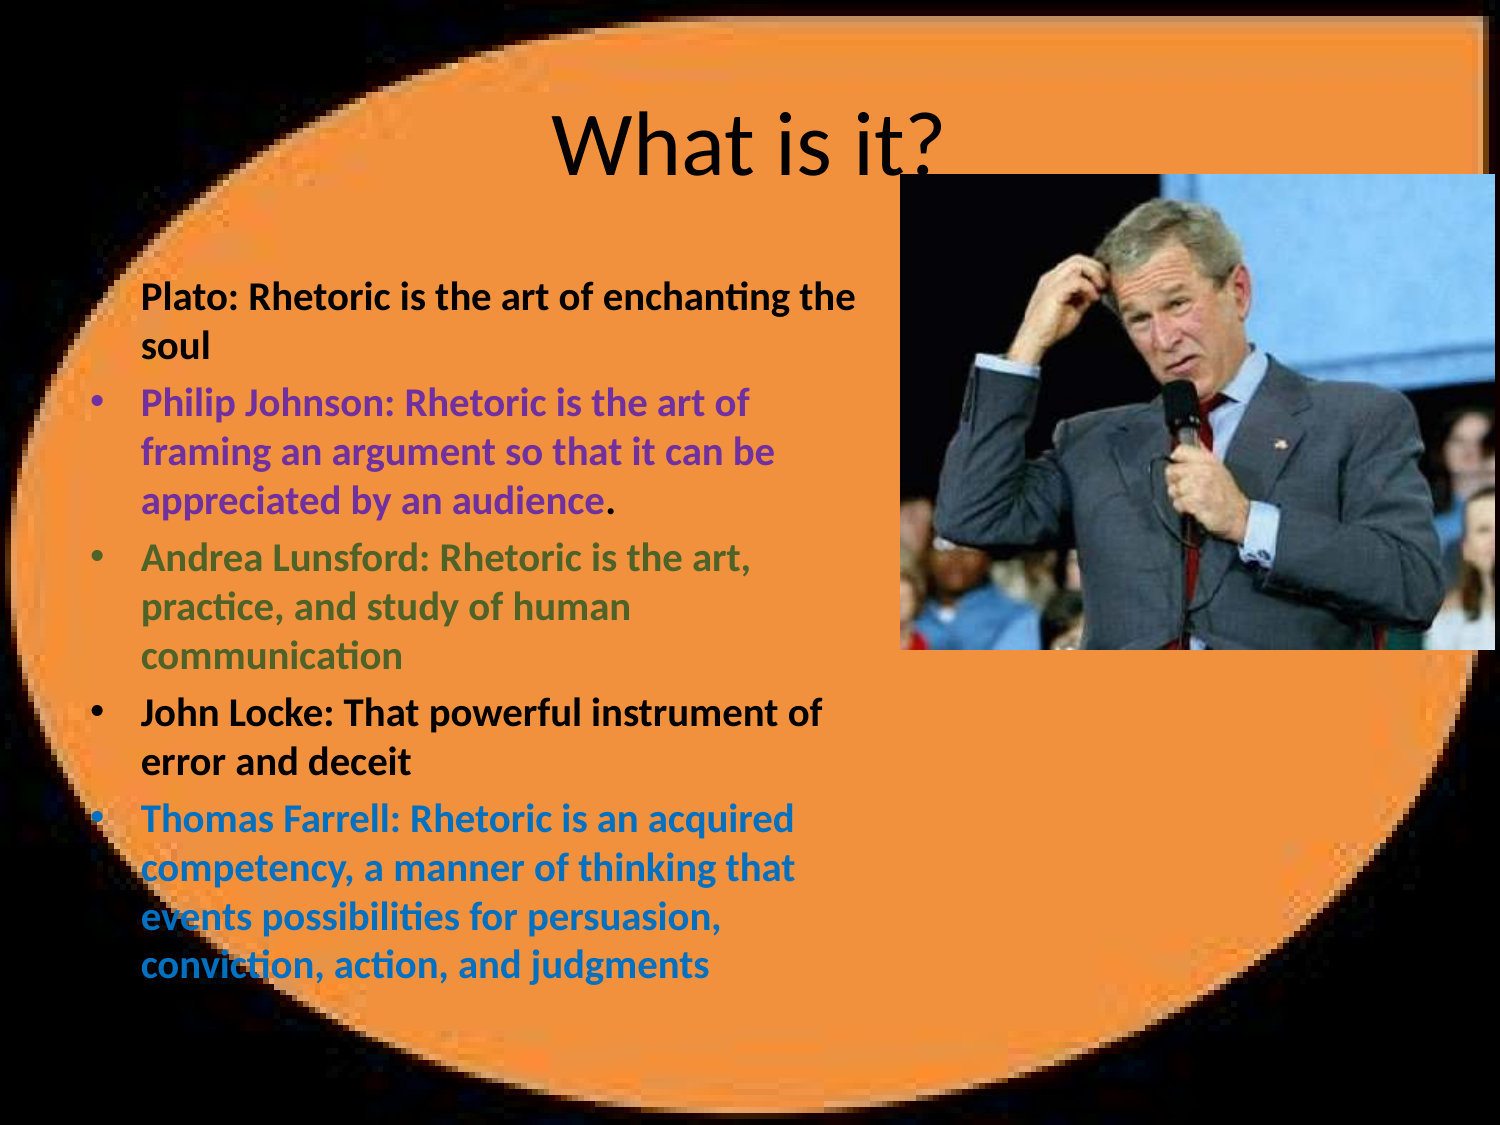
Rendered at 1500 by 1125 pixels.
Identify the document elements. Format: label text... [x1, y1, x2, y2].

list Plato: Rhetoric is the art of enchanting the soul Philip Johnson: Rhetoric is the art of framing an argument so that it can be appreciated by an audience. Andrea Lunsford: Rhetoric is the art, practice, and study of human communication John Locke: That powerful instrument of error and deceit Thomas Farrell: Rhetoric is an acquired competency, a manner of thinking that events possibilities for persuasion, conviction, action, and judgments [75, 262, 901, 1005]
title What is it? [75, 45, 1425, 233]
picture [0, 0, 1500, 1125]
